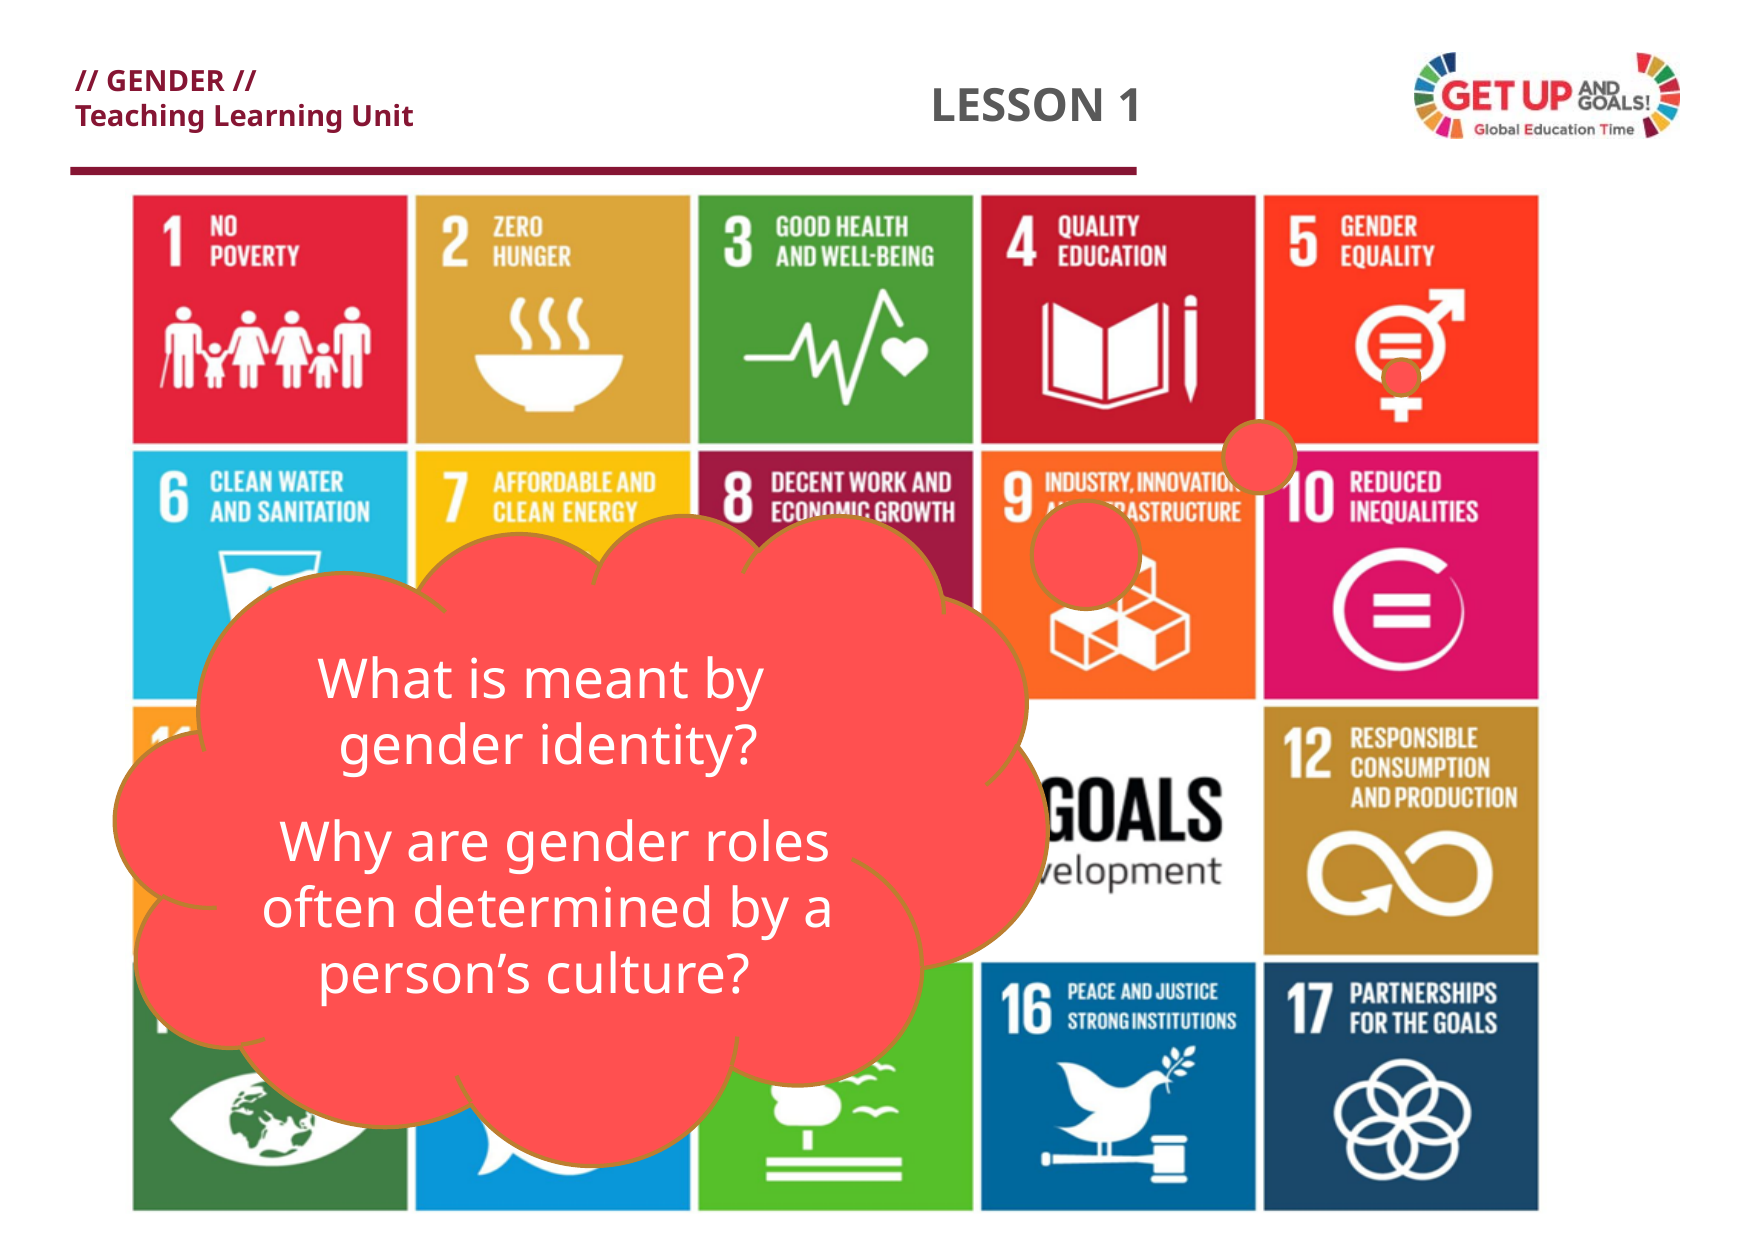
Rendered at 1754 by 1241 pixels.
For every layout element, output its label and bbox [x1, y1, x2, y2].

picture [125, 188, 1548, 1219]
text_box [112, 785, 120, 857]
text_box [59, 47, 1680, 176]
